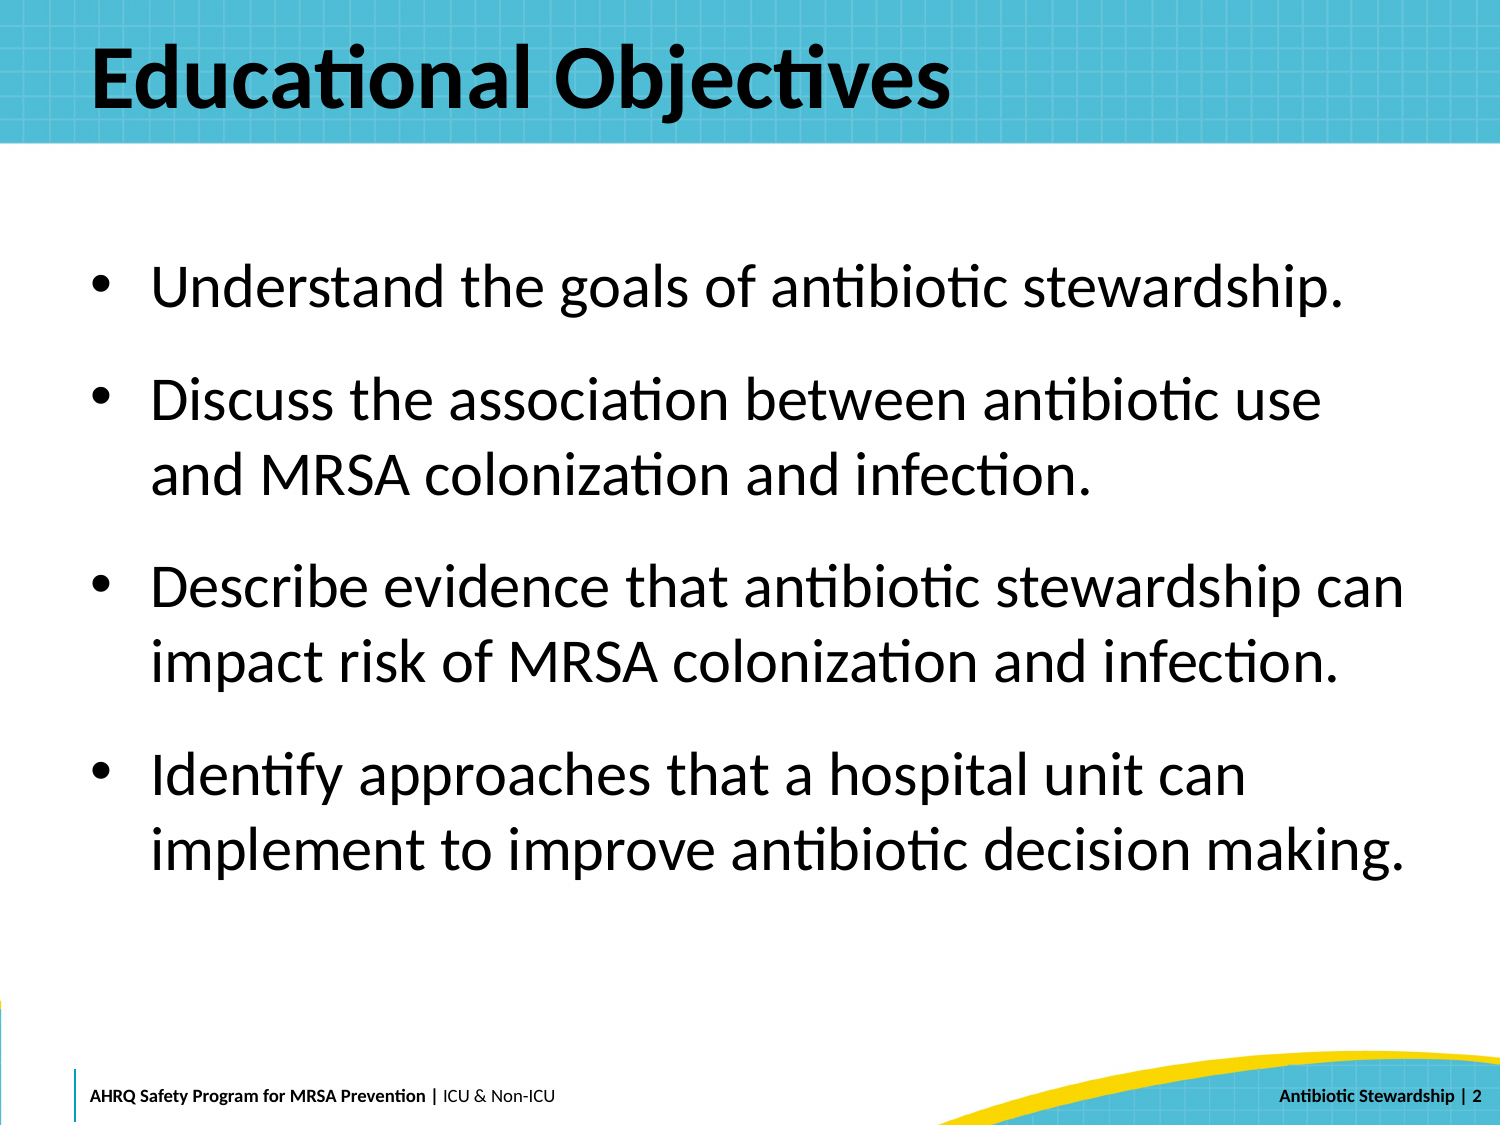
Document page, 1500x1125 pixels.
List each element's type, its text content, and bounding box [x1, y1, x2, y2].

picture [0, 0, 1500, 1125]
title Educational Objectives [75, 0, 1425, 150]
list Understand the goals of antibiotic stewardship. Discuss the association between antibiotic use and MRSA colonization and infection. Describe evidence that antibiotic stewardship can impact risk of MRSA colonization and infection. Identify approaches that a hospital unit can implement to improve antibiotic decision making. [75, 237, 1425, 1035]
slide_number | 2 [1455, 1065, 1500, 1125]
